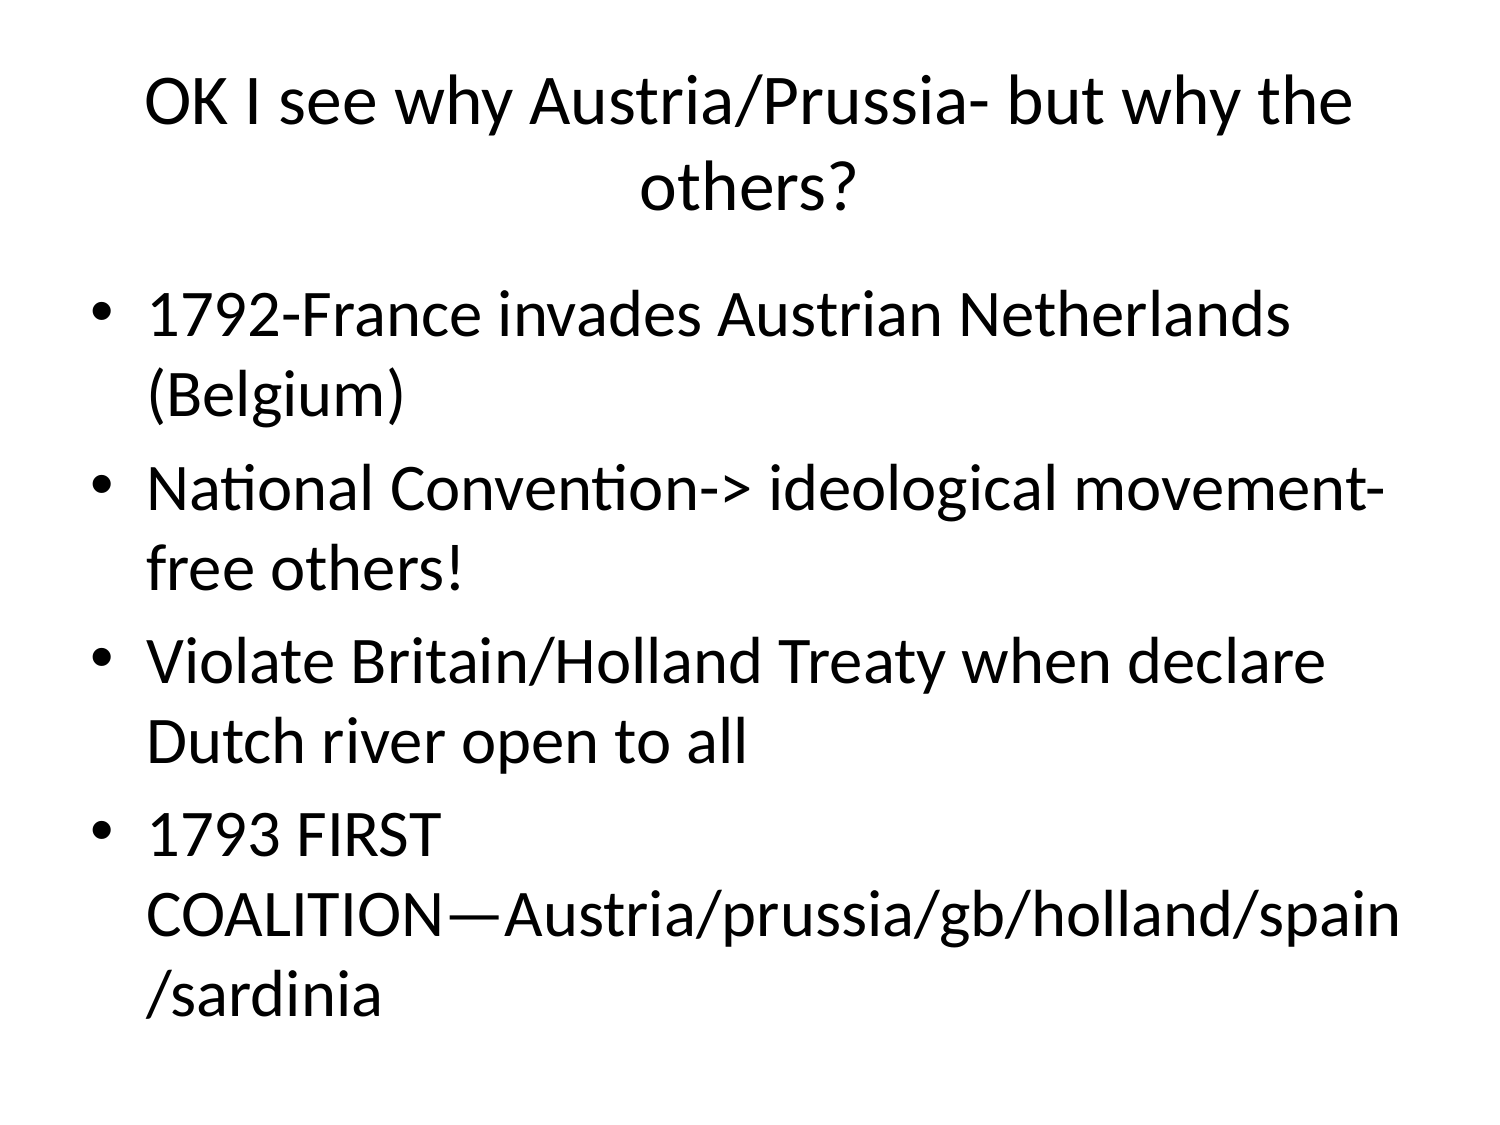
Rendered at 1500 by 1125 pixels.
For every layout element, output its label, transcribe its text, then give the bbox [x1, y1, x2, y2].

list 1792-France invades Austrian Netherlands (Belgium) National Convention-> ideological movement- free others! Violate Britain/Holland Treaty when declare Dutch river open to all 1793 FIRST COALITION—Austria/prussia/gb/holland/spain/sardinia [75, 262, 1425, 1005]
title OK I see why Austria/Prussia- but why the others? [75, 45, 1425, 233]
